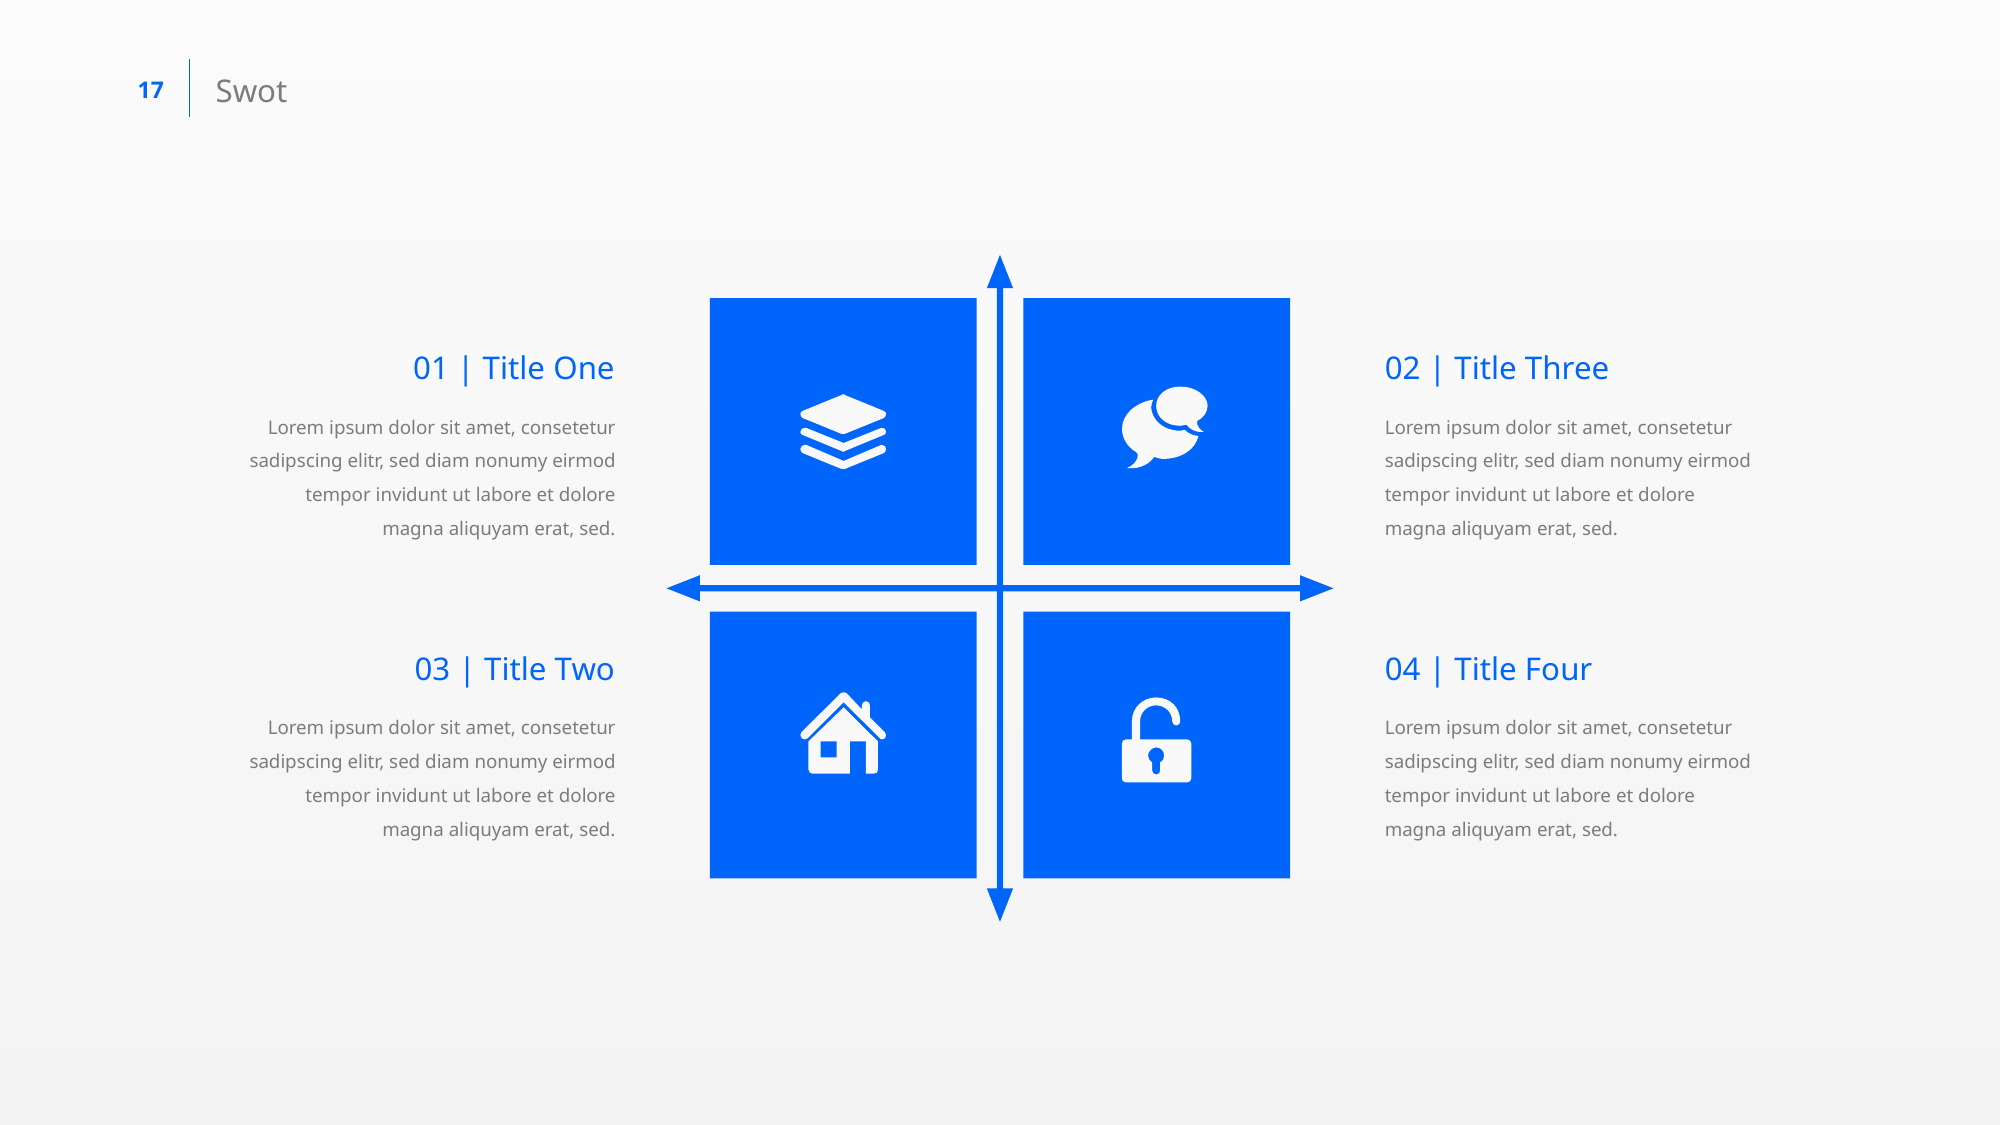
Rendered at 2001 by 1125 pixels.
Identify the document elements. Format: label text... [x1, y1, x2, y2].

text_box [709, 611, 977, 879]
text_box [800, 692, 887, 740]
text_box 04 | Title Four [1370, 641, 1807, 694]
text_box [800, 444, 887, 470]
text_box Lorem ipsum dolor sit amet, consetetur sadipscing elitr, sed diam nonumy eirmod tempor invidunt ut labore et dolore magna aliquyam erat, sed. [1370, 396, 1770, 547]
text_box 02 | Title Three [1370, 341, 1807, 394]
text_box Lorem ipsum dolor sit amet, consetetur sadipscing elitr, sed diam nonumy eirmod tempor invidunt ut labore et dolore magna aliquyam erat, sed. [230, 697, 630, 848]
text_box [1156, 386, 1208, 432]
text_box [808, 707, 878, 774]
text_box [1121, 697, 1192, 783]
text_box 03 | Title Two [259, 641, 630, 694]
text_box [709, 298, 977, 565]
text_box 01 | Title One [230, 341, 630, 394]
text_box [1023, 298, 1291, 565]
text_box [1121, 399, 1199, 469]
text_box [800, 394, 887, 434]
text_box Lorem ipsum dolor sit amet, consetetur sadipscing elitr, sed diam nonumy eirmod tempor invidunt ut labore et dolore magna aliquyam erat, sed. [230, 396, 630, 547]
text_box [800, 427, 887, 453]
text_box Swot [200, 63, 499, 116]
text_box Lorem ipsum dolor sit amet, consetetur sadipscing elitr, sed diam nonumy eirmod tempor invidunt ut labore et dolore magna aliquyam erat, sed. [1370, 697, 1770, 848]
text_box [666, 254, 1334, 922]
text_box [1023, 611, 1291, 879]
